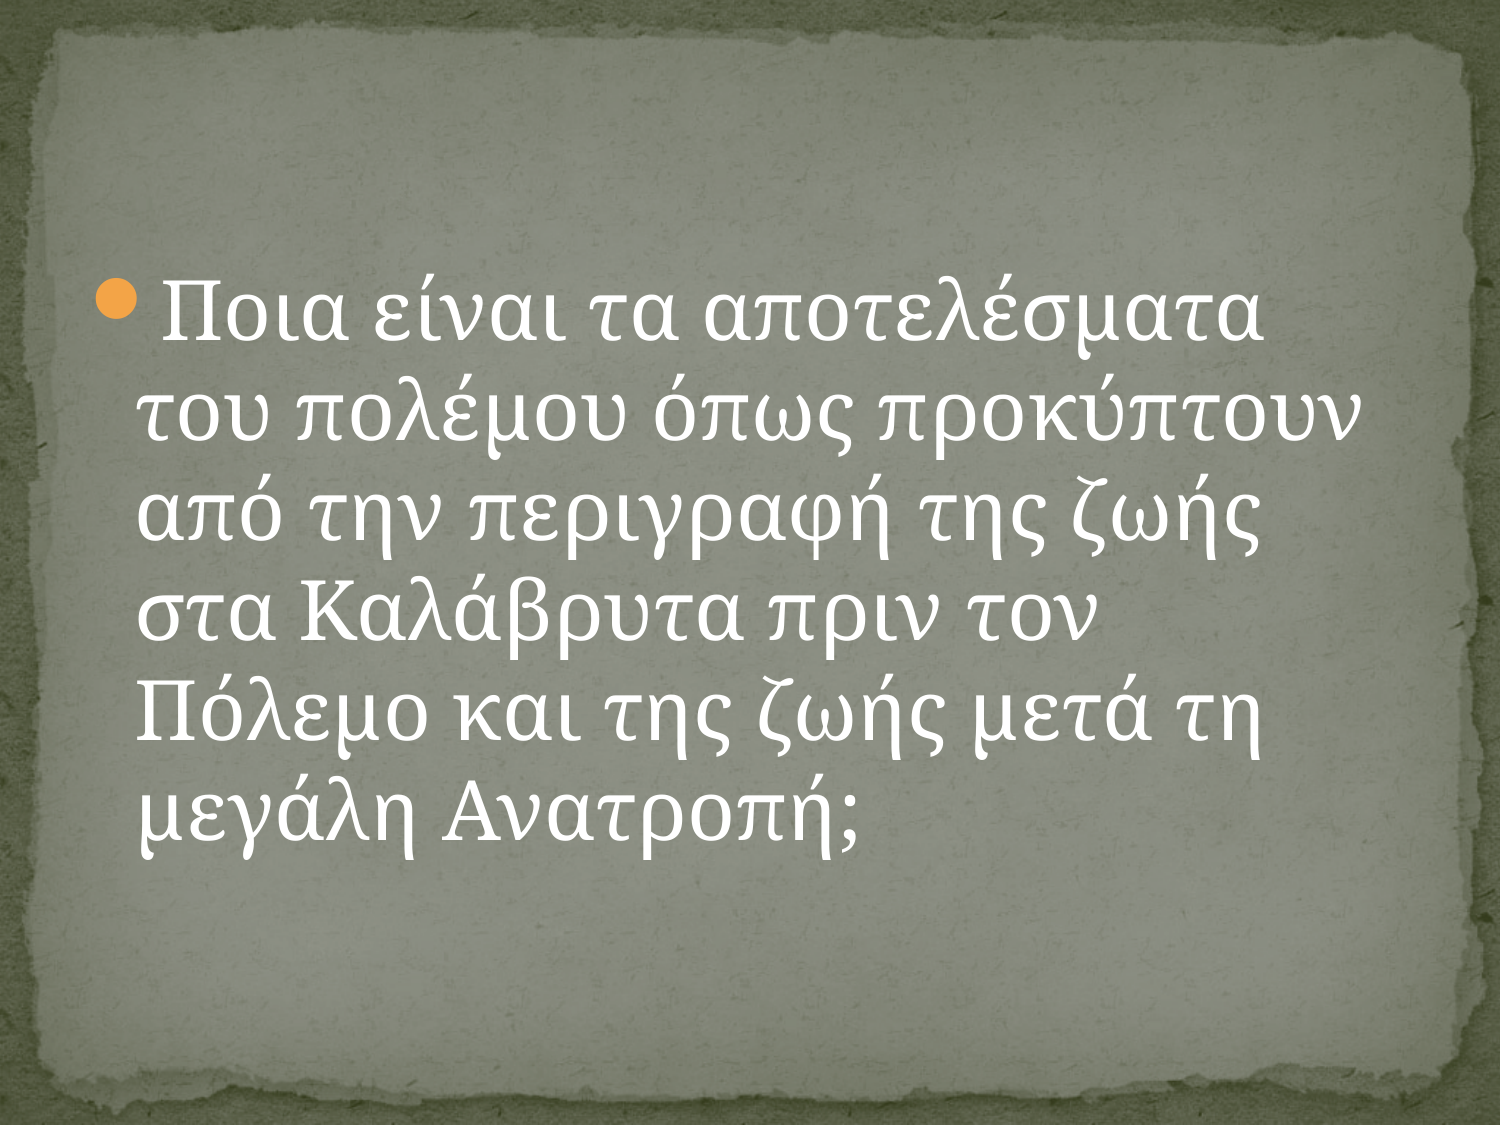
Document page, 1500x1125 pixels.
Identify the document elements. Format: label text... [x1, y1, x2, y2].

title [74, 24, 1425, 225]
list Ποια είναι τα αποτελέσματα του πολέμου όπως προκύπτουν από την περιγραφή της ζωής στα Καλάβρυτα πριν τον Πόλεμo και της ζωής μετά τη μεγάλη Ανατροπή; [75, 249, 1425, 1000]
